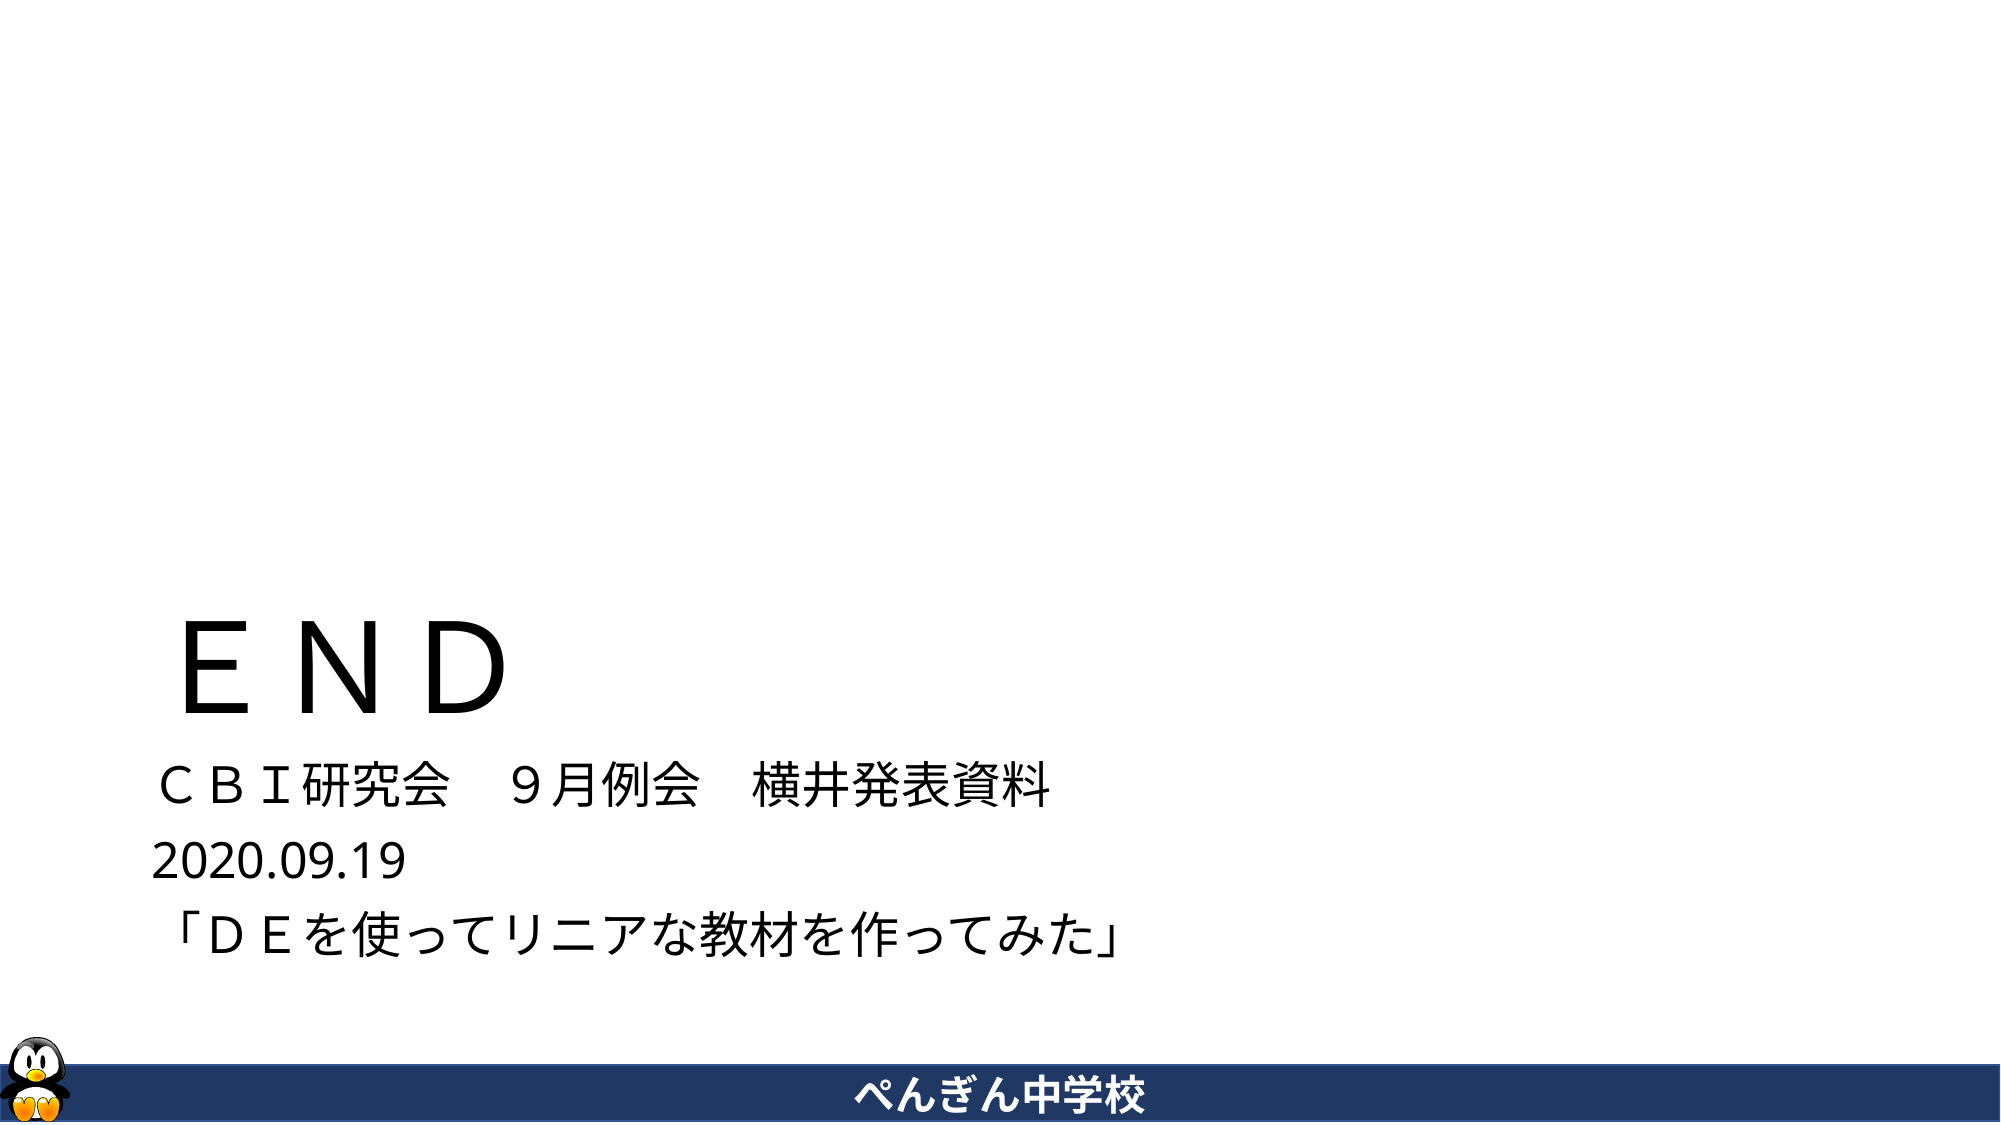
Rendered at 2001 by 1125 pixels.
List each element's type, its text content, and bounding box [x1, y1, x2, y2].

title ＥＮＤ [136, 280, 1862, 749]
list ＣＢＩ研究会 ９月例会 横井発表資料 2020.09.19 「ＤＥを使ってリニアな教材を作ってみた」 [136, 752, 1862, 999]
picture [0, 1037, 70, 1122]
